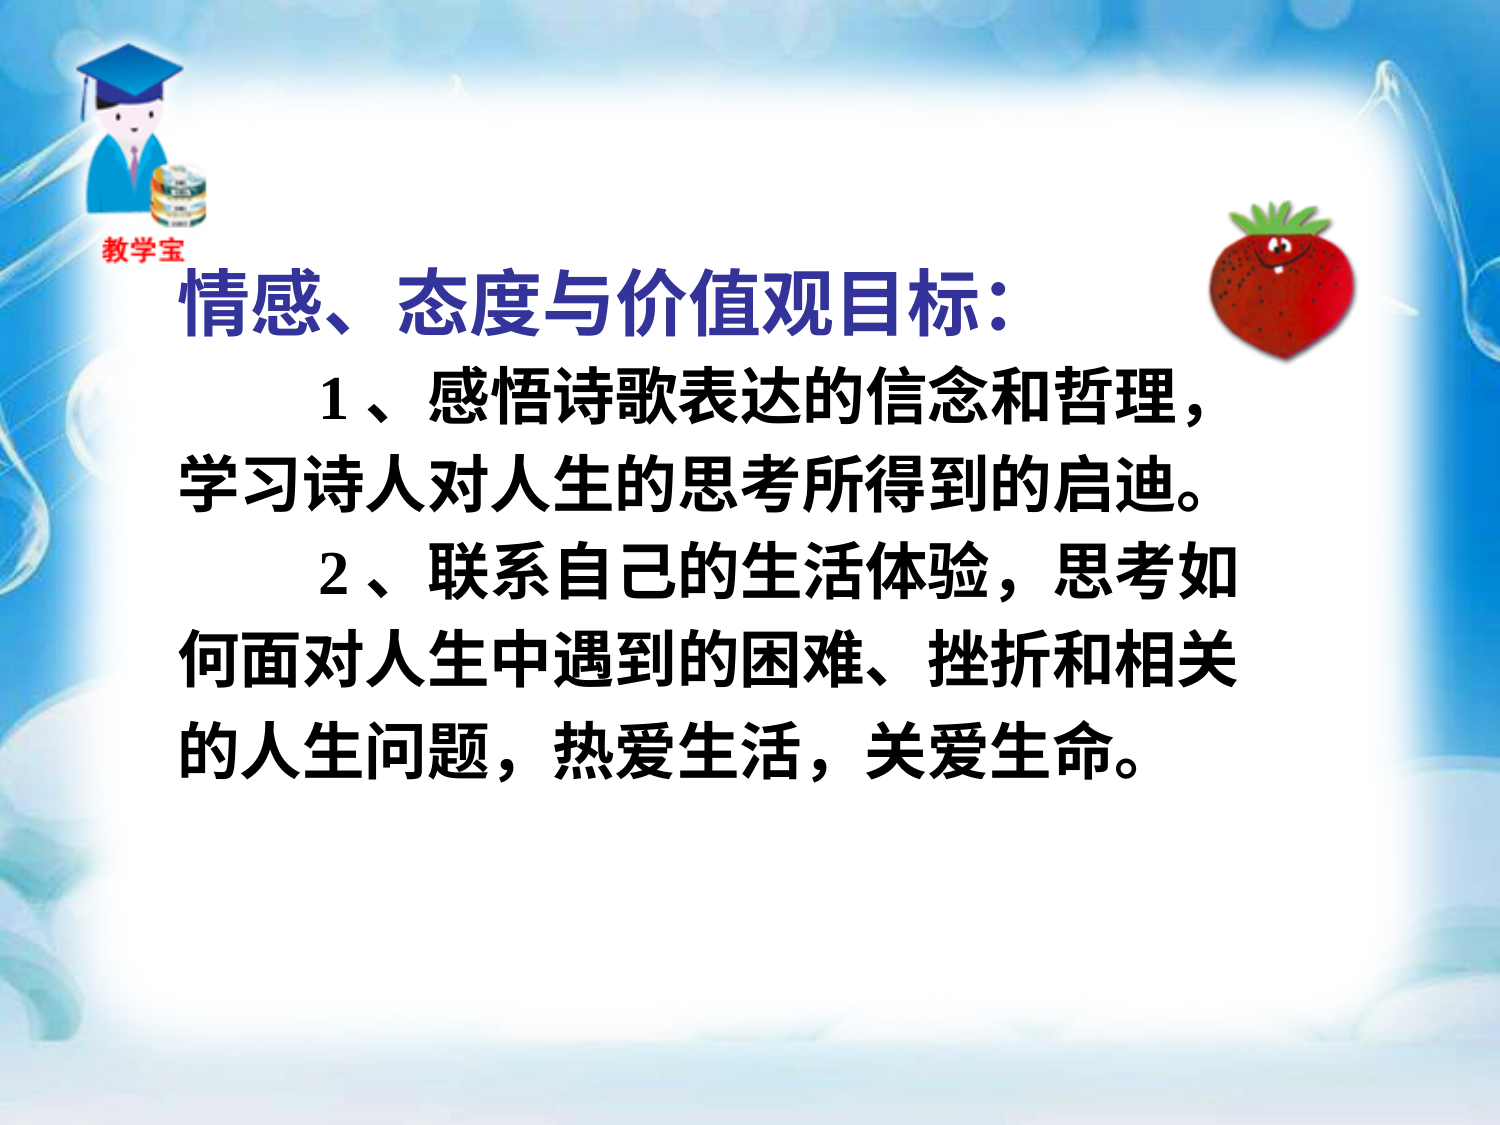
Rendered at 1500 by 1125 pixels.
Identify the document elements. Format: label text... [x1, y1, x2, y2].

picture [0, 0, 1500, 1125]
text_box 情感、态度与价值观目标： 1、感悟诗歌表达的信念和哲理， 学习诗人对人生的思考所得到的启迪。 2、联系自己的生活体验，思考如 何面对人生中遇到的困难、挫折和相关 的人生问题，热爱生活，关爱生命。 [162, 249, 1425, 796]
